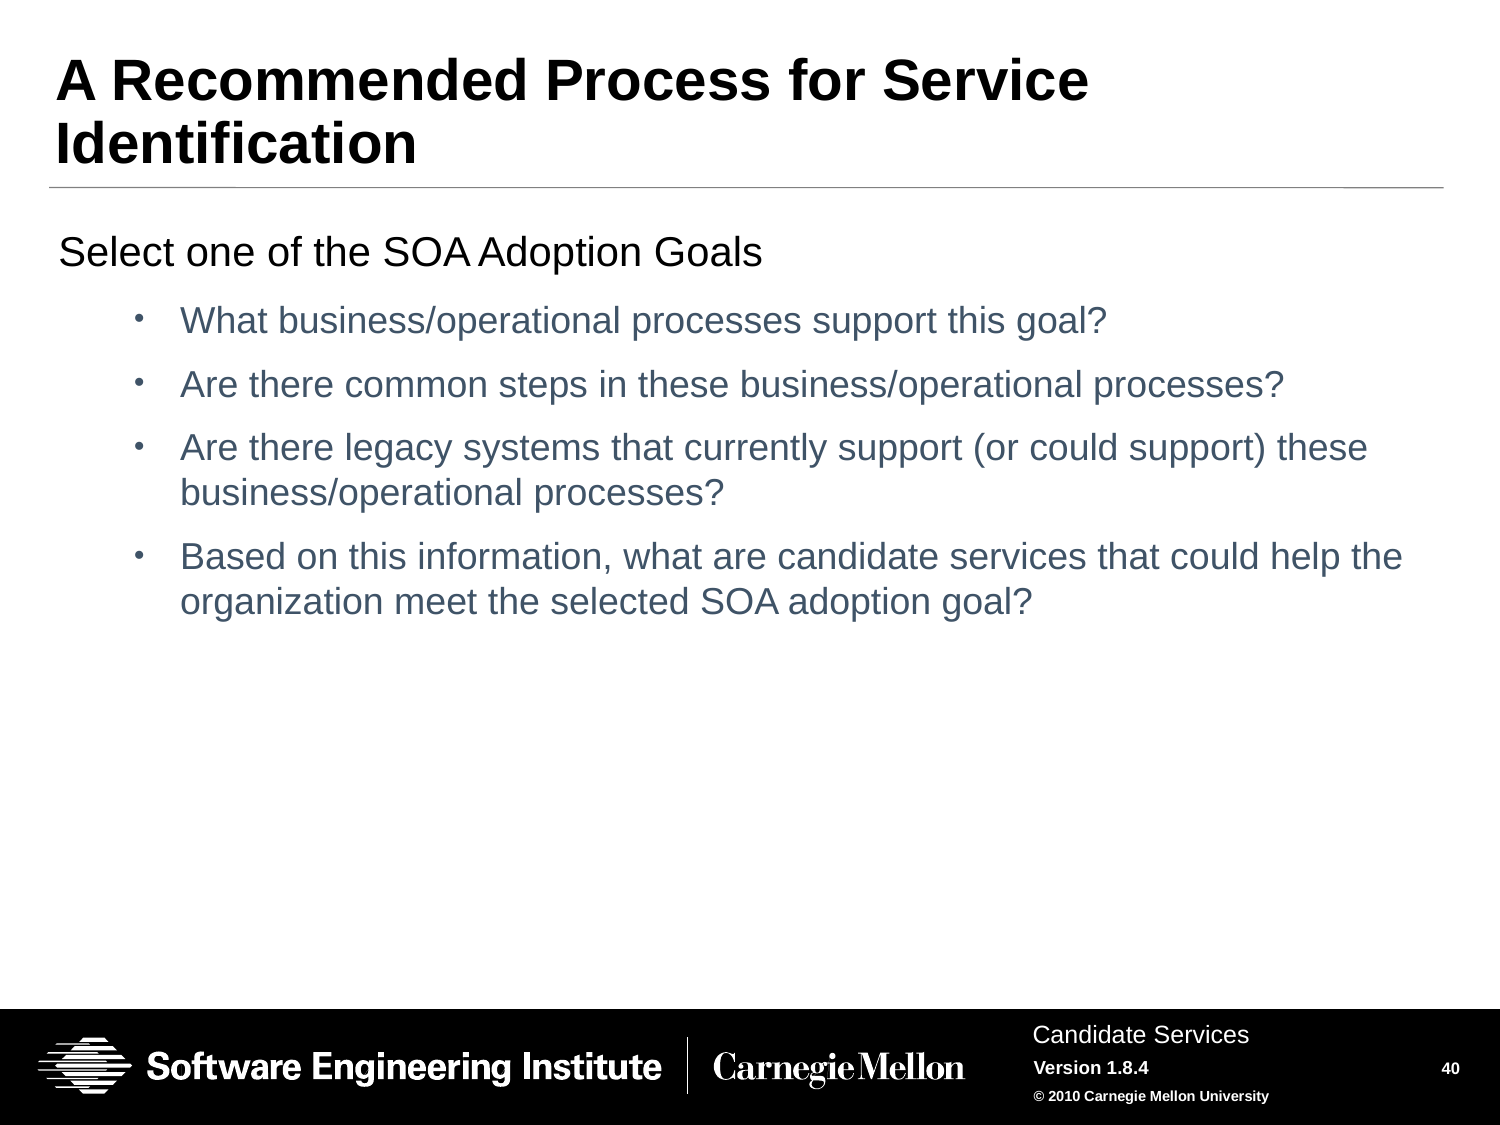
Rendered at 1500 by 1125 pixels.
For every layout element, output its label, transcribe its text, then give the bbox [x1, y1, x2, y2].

list Select one of the SOA Adoption Goals What business/operational processes support this goal? Are there common steps in these business/operational processes? Are there legacy systems that currently support (or could support) these business/operational processes? Based on this information, what are candidate services that could help the organization meet the selected SOA adoption goal? [58, 224, 1438, 953]
text_box Candidate Services [1017, 1010, 1265, 1056]
title A Recommended Process for Service Identification [55, 49, 1451, 178]
